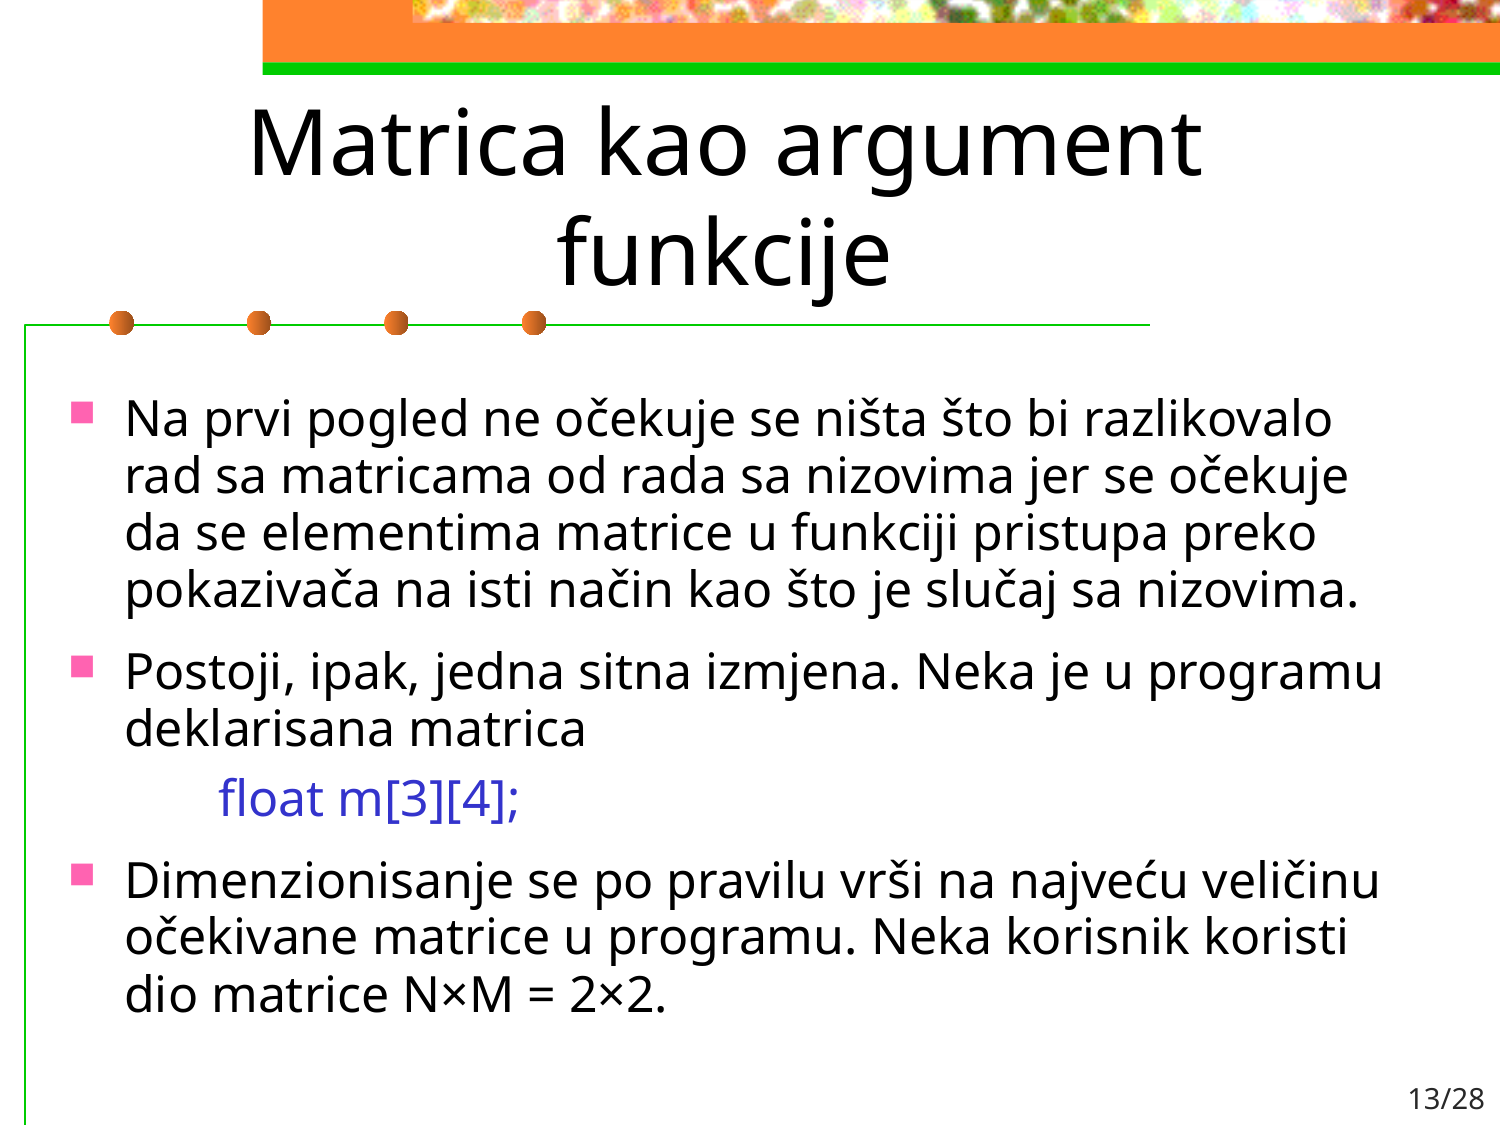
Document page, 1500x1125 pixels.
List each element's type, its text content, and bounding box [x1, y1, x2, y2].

picture [412, 0, 1500, 23]
list Na prvi pogled ne očekuje se ništa što bi razlikovalo rad sa matricama od rada sa nizovima jer se očekuje da se elementima matrice u funkciji pristupa preko pokazivača na isti način kao što je slučaj sa nizovima. Postoji, ipak, jedna sitna izmjena. Neka je u programu deklarisana matrica float m[3][4]; Dimenzionisanje se po pravilu vrši na najveću veličinu očekivane matrice u programu. Neka korisnik koristi dio matrice N×M = 2×2. [53, 383, 1425, 1024]
text_box 13/28 [1374, 1072, 1500, 1123]
title Matrica kao argument funkcije [87, 99, 1363, 288]
